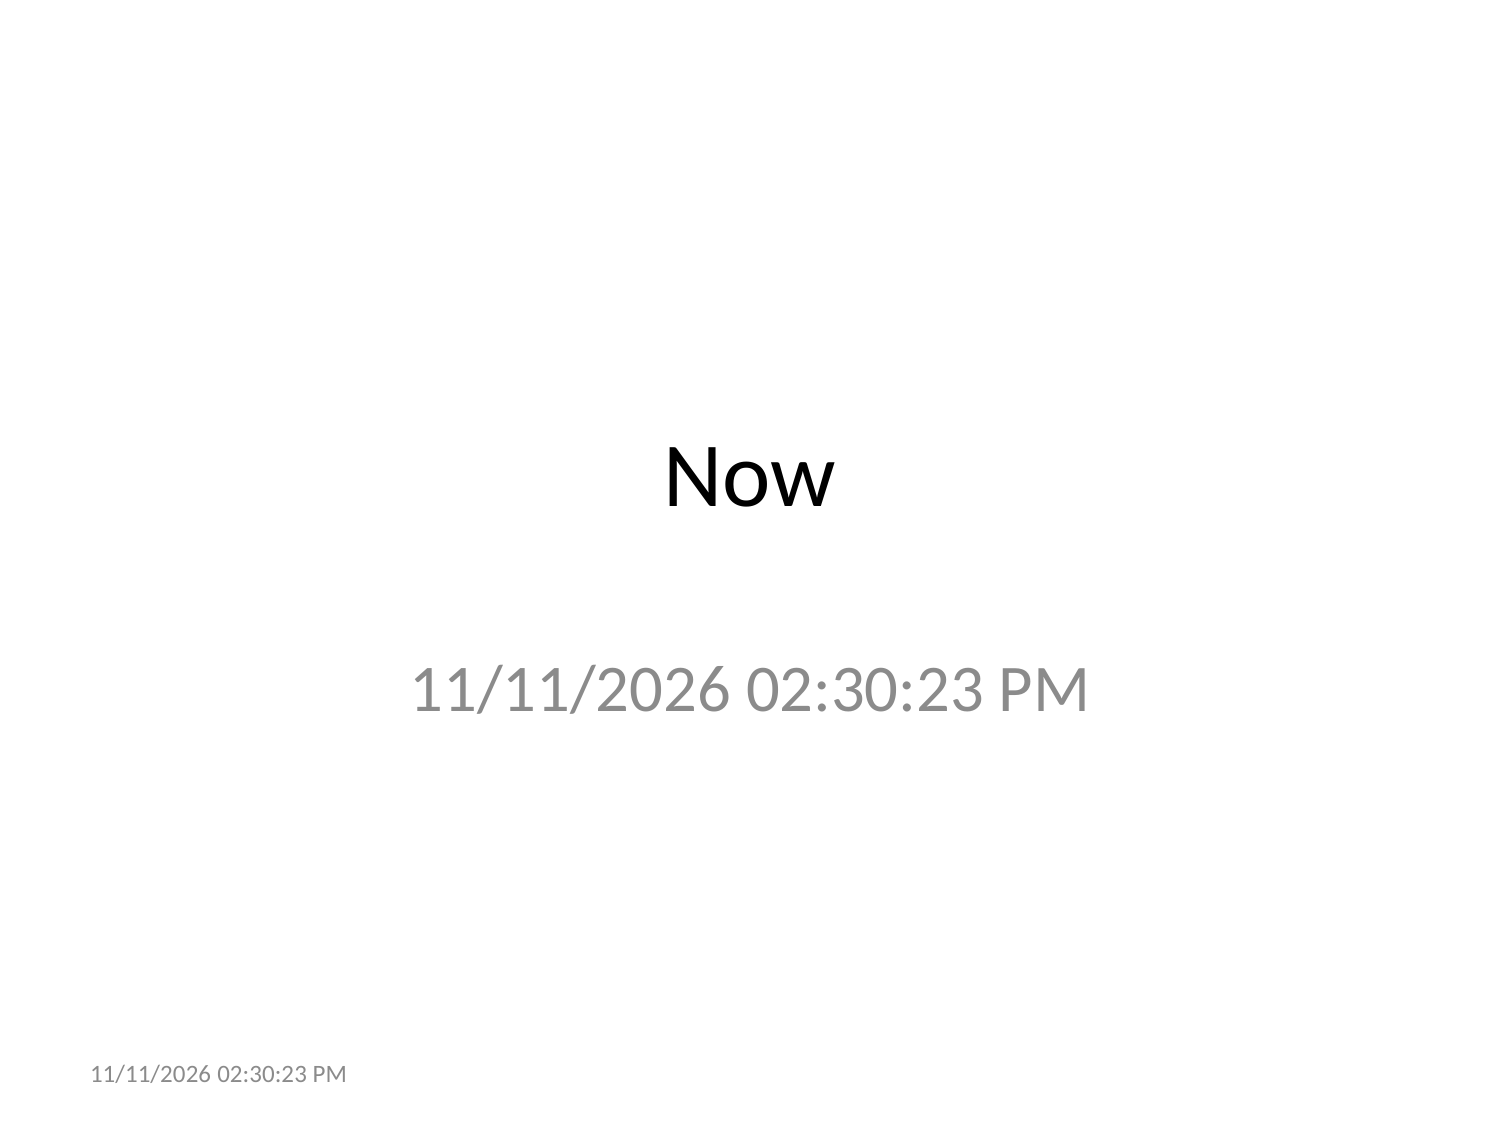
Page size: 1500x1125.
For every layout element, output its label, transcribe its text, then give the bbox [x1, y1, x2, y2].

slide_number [75, 1042, 425, 1103]
subtitle 2011-12-19 10:20:04 AM [225, 637, 1275, 925]
title Now [112, 349, 1388, 591]
